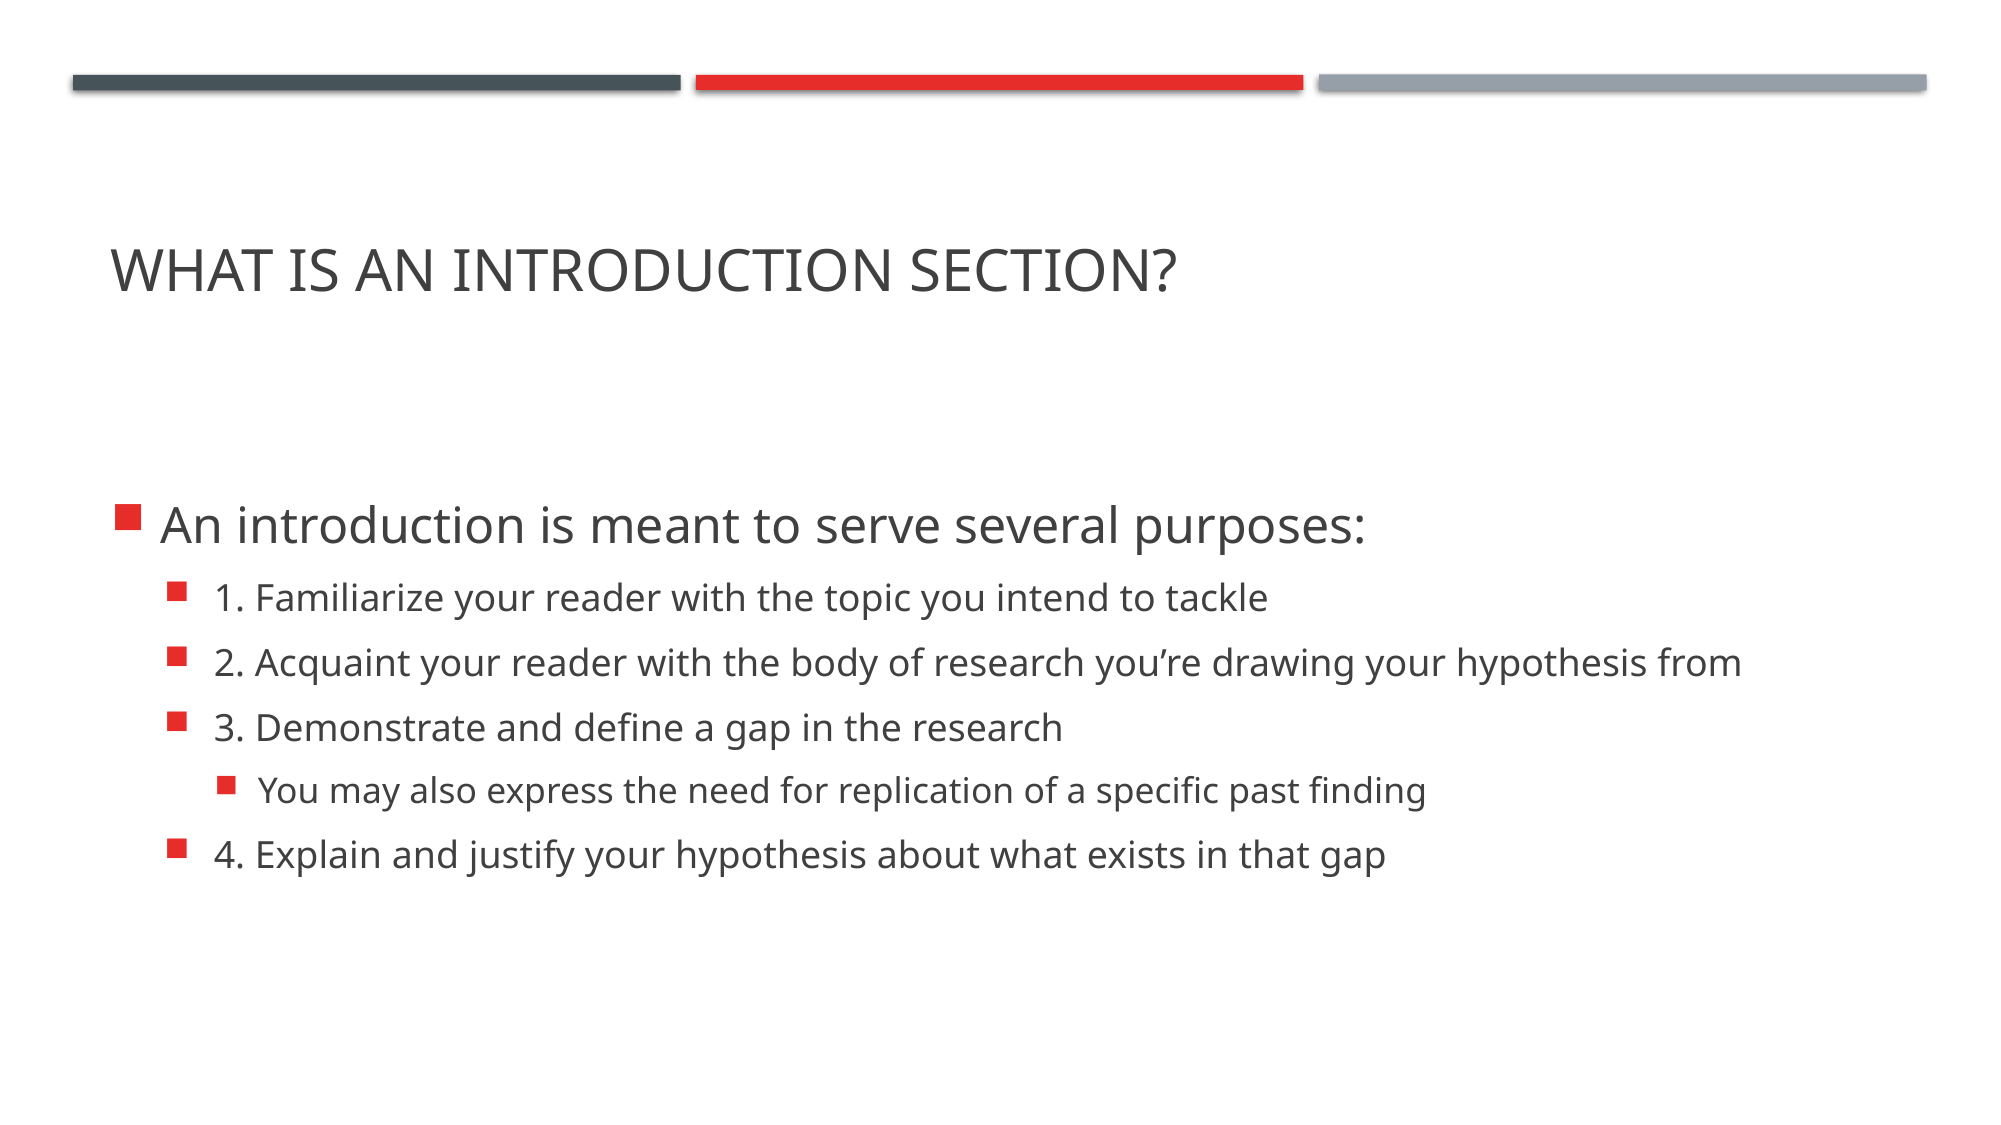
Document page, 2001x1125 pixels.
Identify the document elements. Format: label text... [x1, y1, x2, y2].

title What is an introduction Section? [95, 115, 1905, 311]
list An introduction is meant to serve several purposes: 1. Familiarize your reader with the topic you intend to tackle 2. Acquaint your reader with the body of research you’re drawing your hypothesis from 3. Demonstrate and define a gap in the research You may also express the need for replication of a specific past finding 4. Explain and justify your hypothesis about what exists in that gap [95, 383, 1905, 981]
